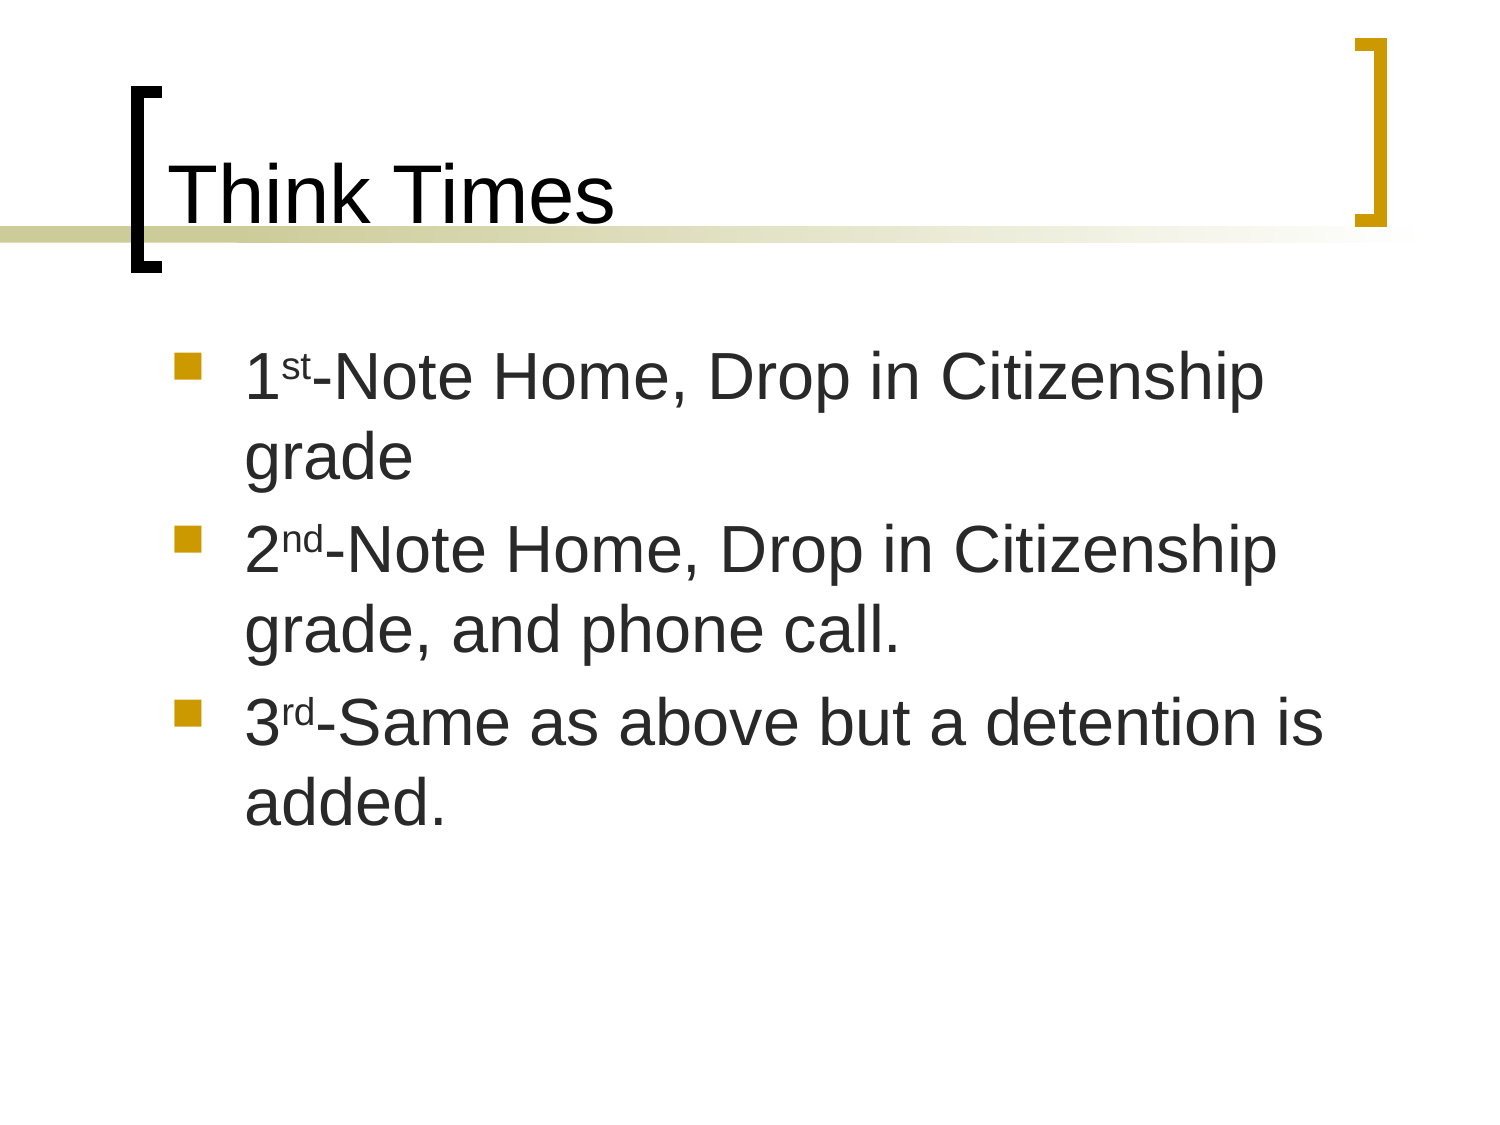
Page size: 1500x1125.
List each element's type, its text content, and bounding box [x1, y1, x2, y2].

list 1st-Note Home, Drop in Citizenship grade 2nd-Note Home, Drop in Citizenship grade, and phone call. 3rd-Same as above but a detention is added. [155, 324, 1413, 1001]
title Think Times [152, 15, 1328, 248]
